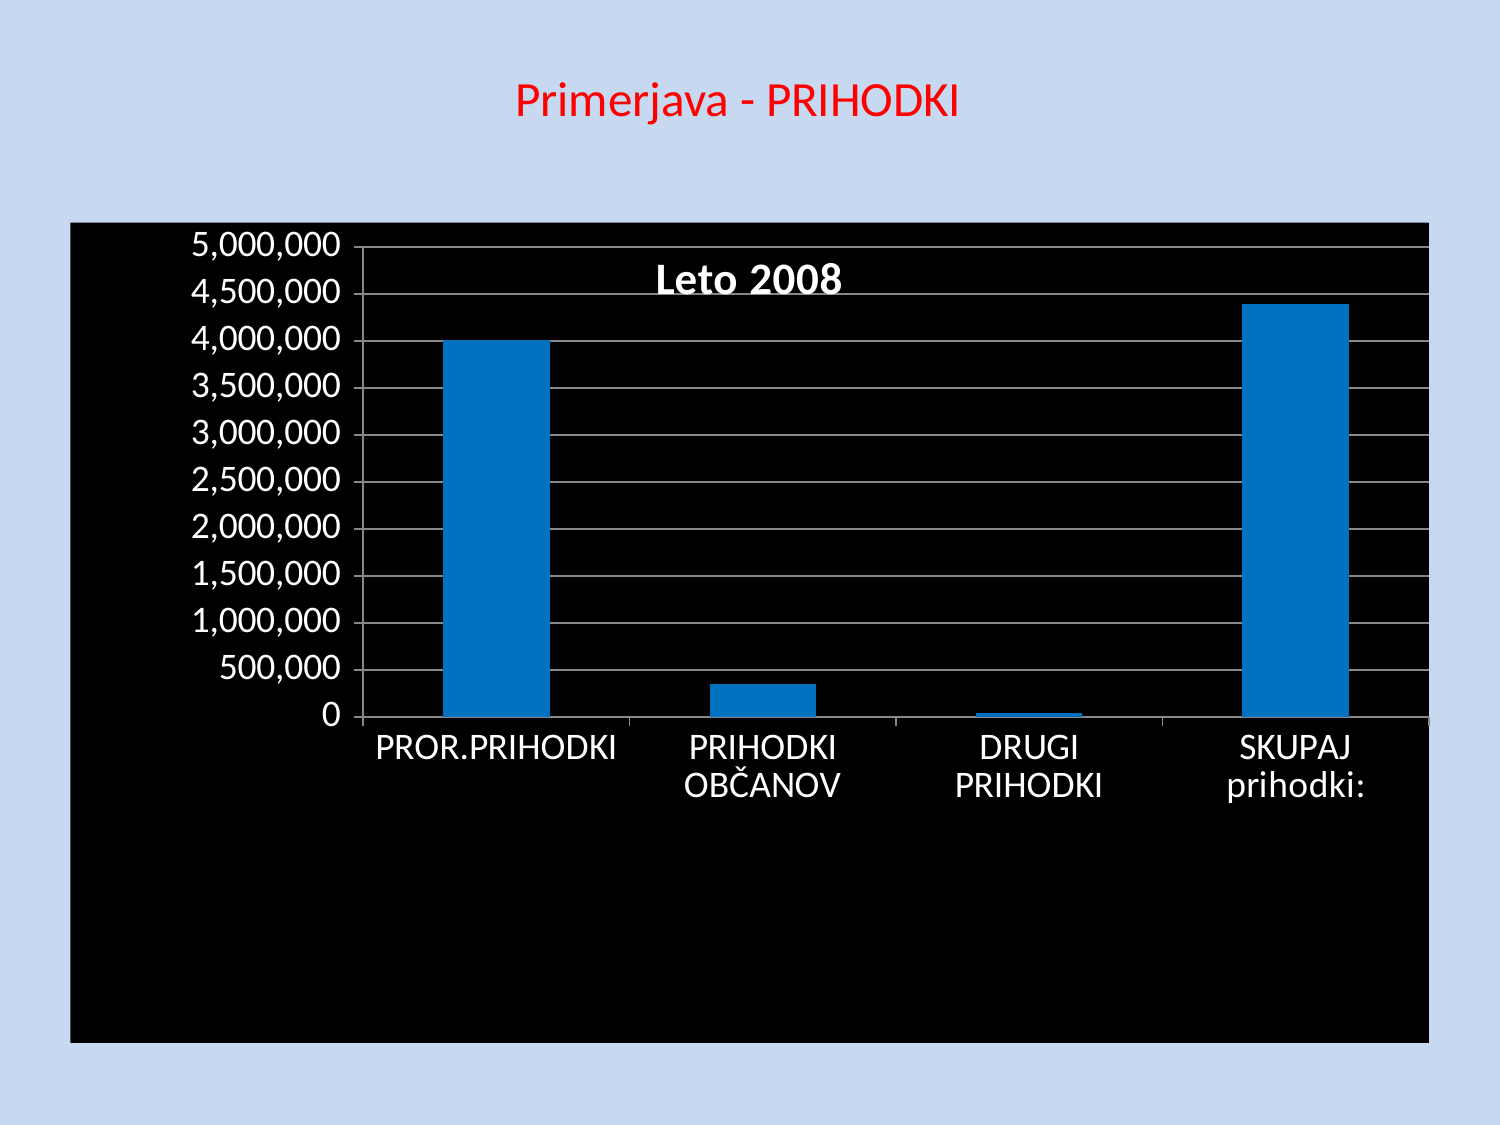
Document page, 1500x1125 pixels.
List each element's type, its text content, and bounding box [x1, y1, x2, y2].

title Primerjava - PRIHODKI [175, 58, 1301, 200]
chart [70, 222, 1430, 1044]
